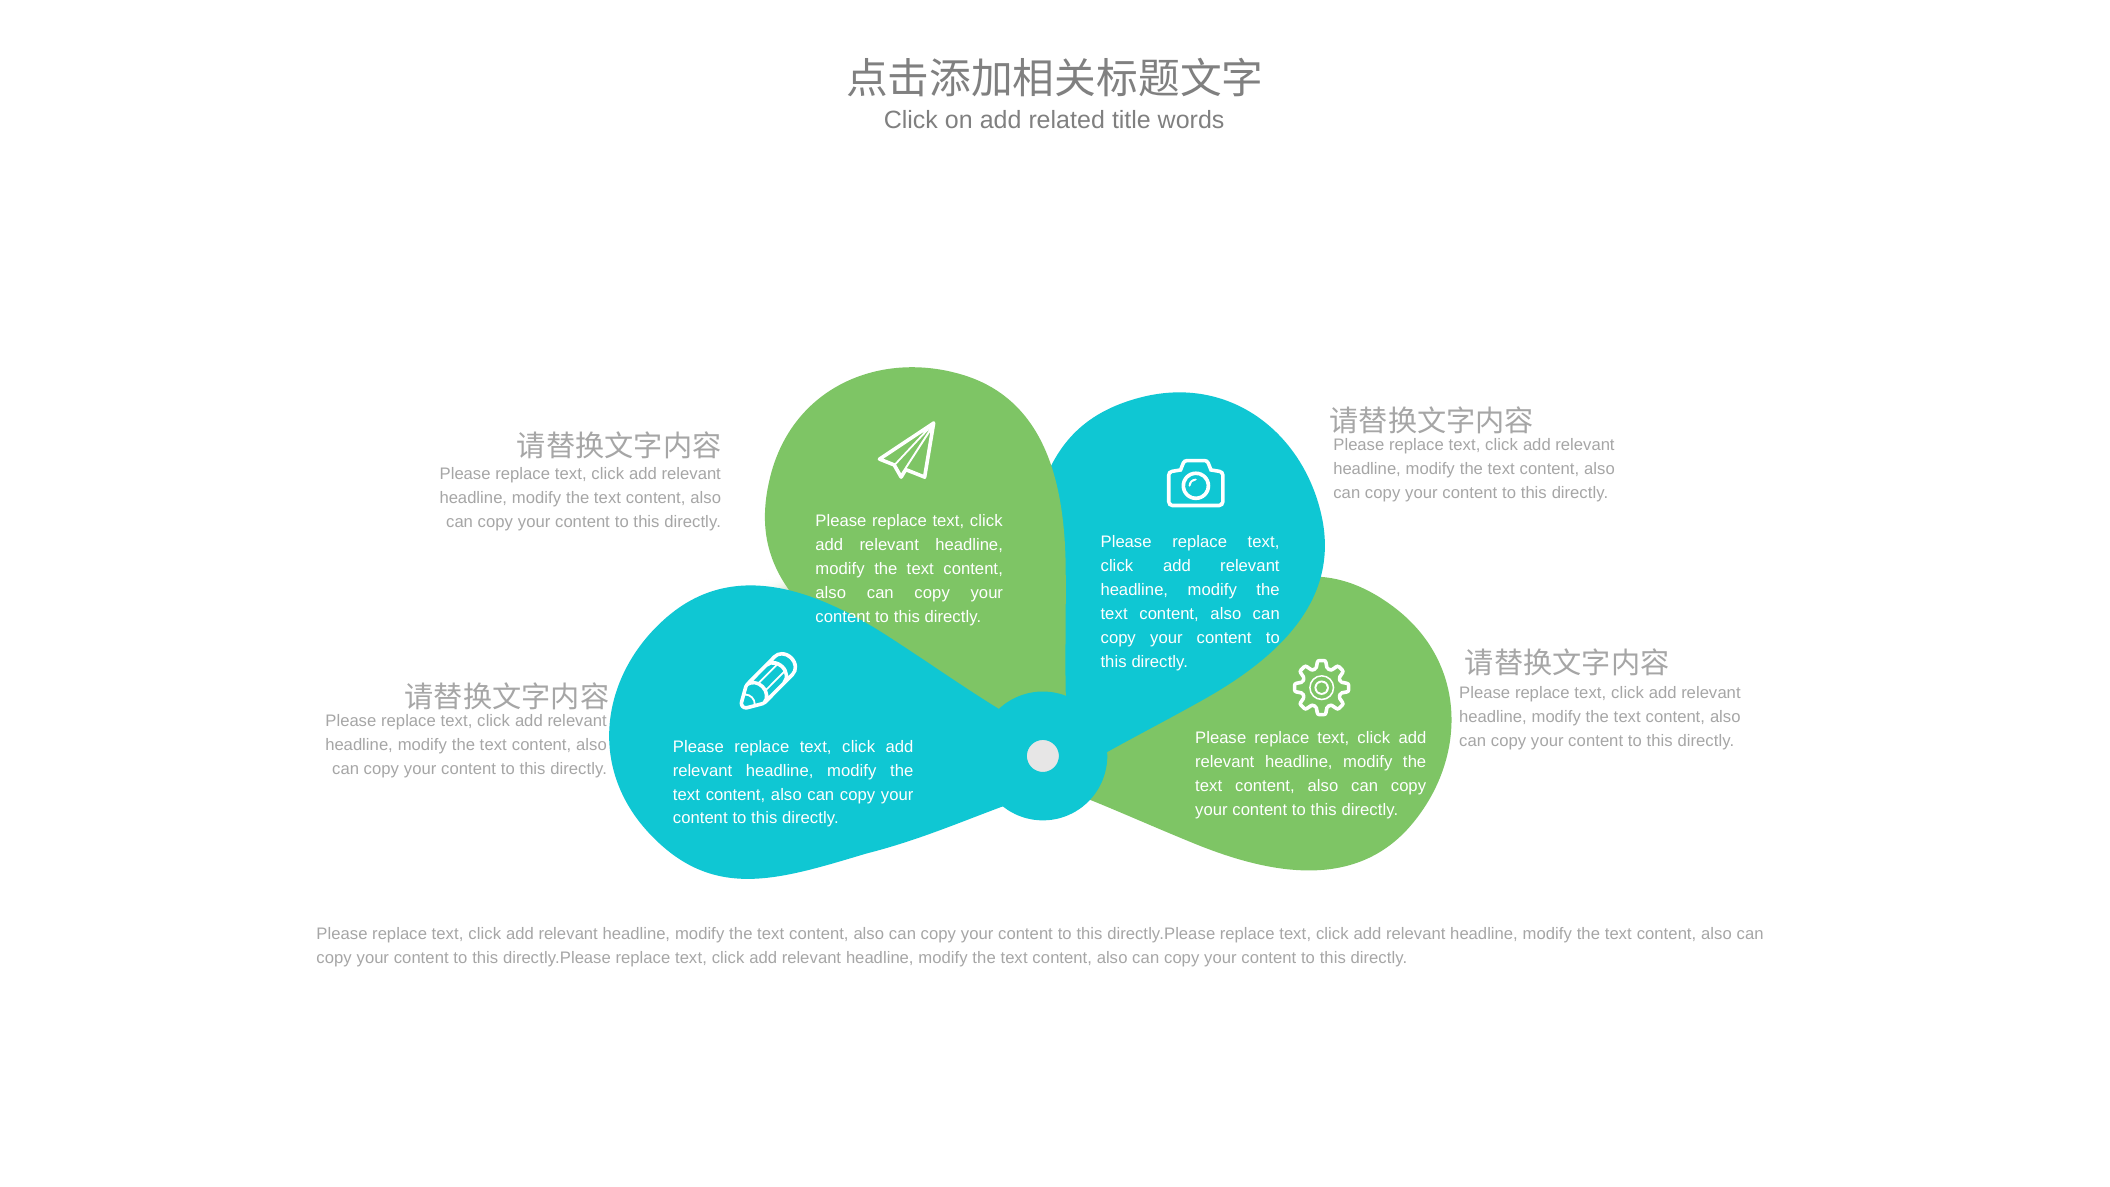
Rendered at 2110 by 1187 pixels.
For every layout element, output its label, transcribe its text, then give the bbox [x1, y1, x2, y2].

text_box 点击添加相关标题文字 [803, 44, 1307, 107]
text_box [1442, 395, 1644, 501]
text_box Click on add related title words [864, 95, 1246, 158]
text_box Please replace text, click add relevant headline, modify the text content, also can copy your content to this directly.Please replace text, click add relevant headline, modify the text content, also can copy your content to this directly.Please replace text, click add relevant headline, modify the text content, also can copy your content to this directly. [316, 918, 1793, 967]
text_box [295, 671, 611, 777]
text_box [409, 420, 624, 530]
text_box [624, 373, 1442, 921]
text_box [1459, 637, 1771, 749]
